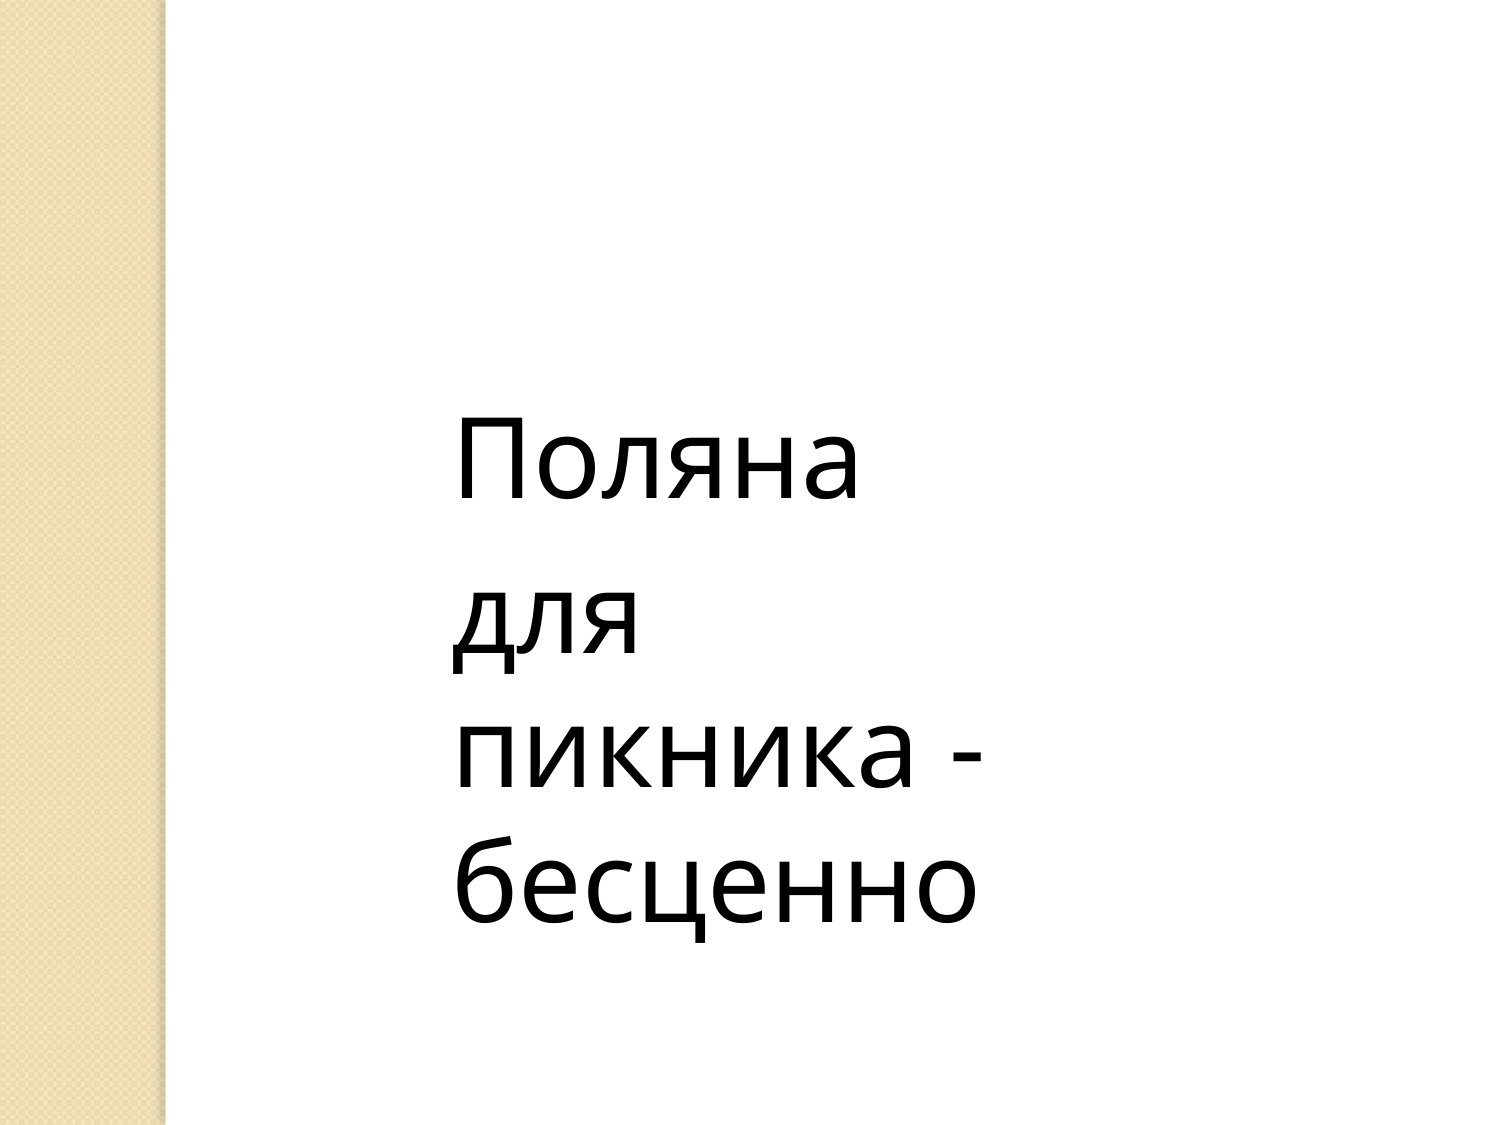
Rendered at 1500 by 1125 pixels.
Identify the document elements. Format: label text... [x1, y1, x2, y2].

text_box Поляна для пикника - бесценно [451, 366, 1028, 945]
text_box [0, 0, 1500, 1125]
